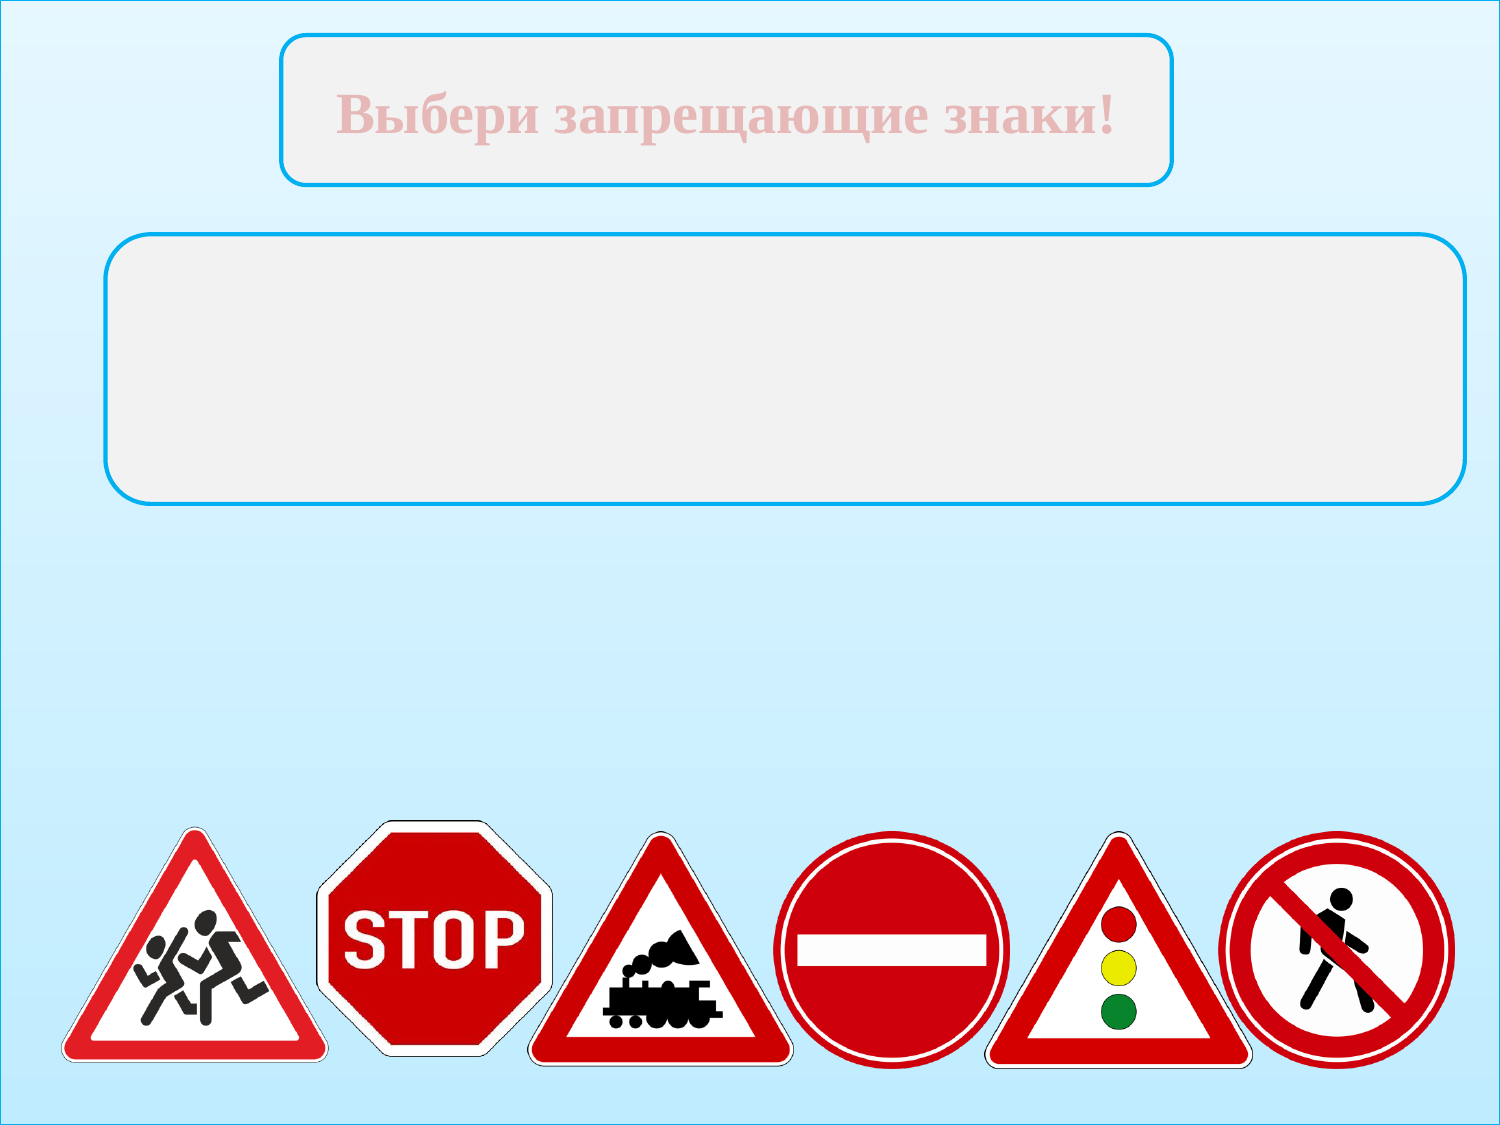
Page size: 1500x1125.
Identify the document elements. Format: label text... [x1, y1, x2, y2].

text_box [103, 232, 1467, 506]
text_box [0, 0, 1500, 1125]
picture [46, 796, 1456, 1093]
text_box Выбери запрещающие знаки! [279, 32, 1174, 188]
